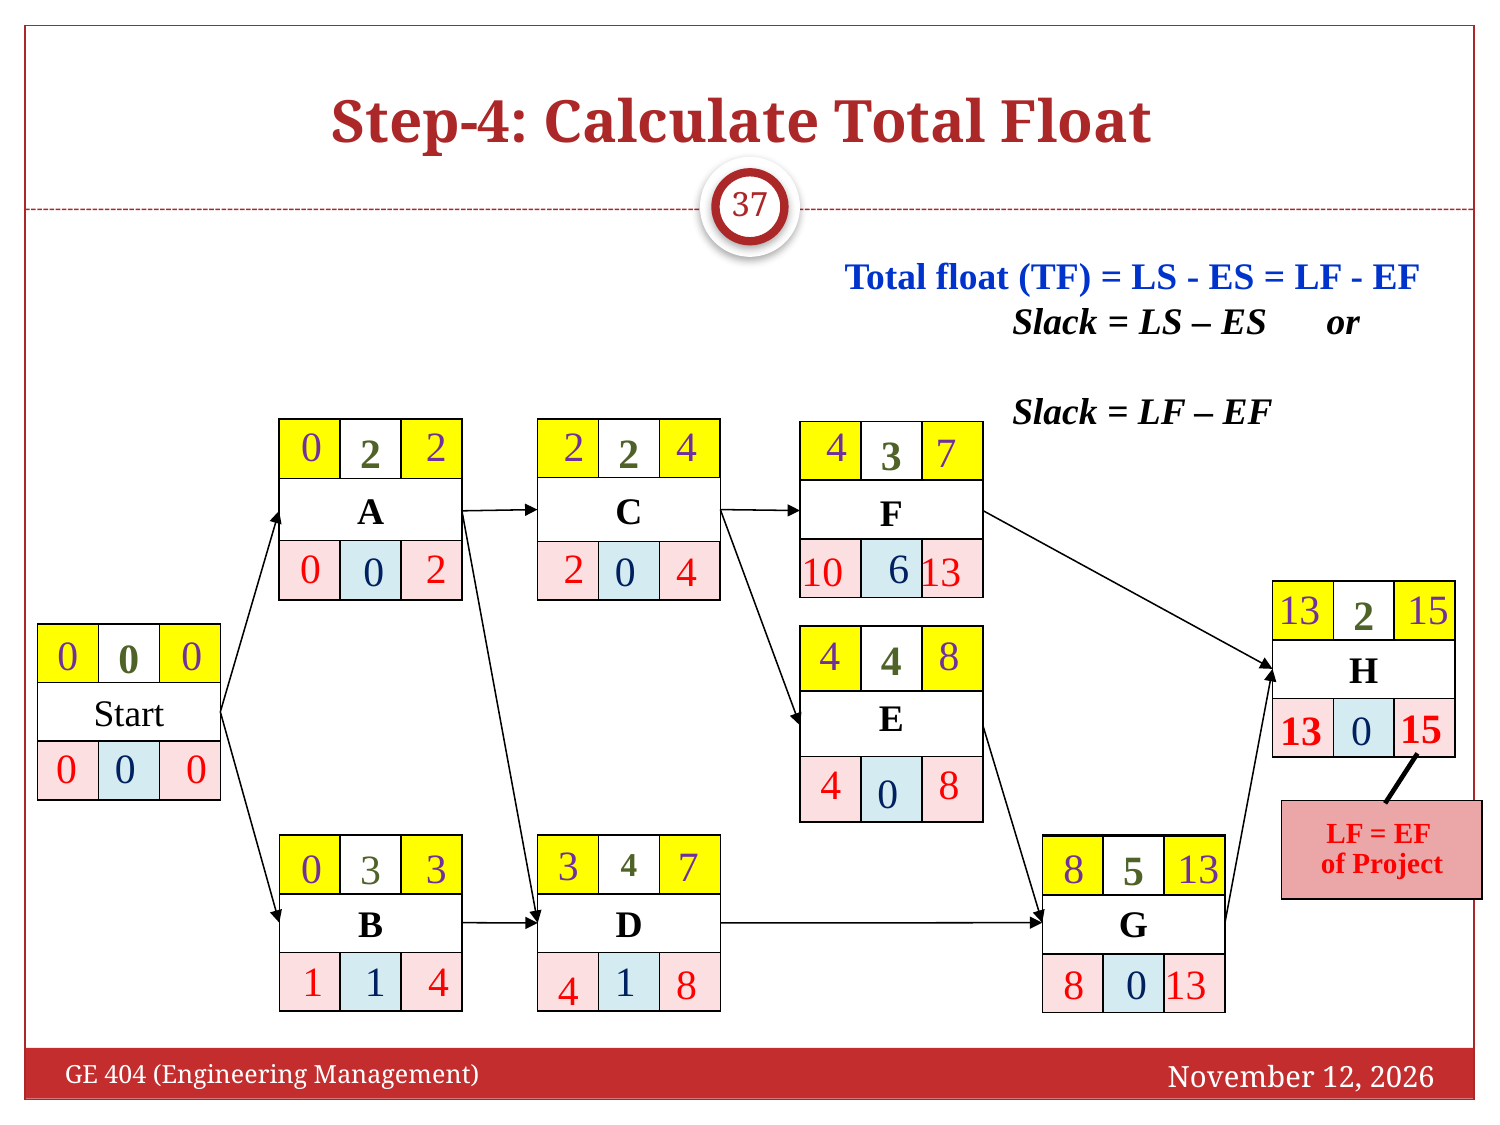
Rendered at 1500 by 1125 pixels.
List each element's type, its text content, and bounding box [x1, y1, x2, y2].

title Step-4: Calculate Total Float [49, 37, 1450, 162]
footer GE 404 (Engineering Management) [50, 1051, 638, 1112]
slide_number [950, 1050, 1450, 1111]
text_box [37, 412, 1483, 1023]
slide_number 37 [712, 169, 788, 243]
text_box Slack = LS – ES or Slack = LF – EF [997, 289, 1386, 409]
text_box Total float (TF) = LS - ES = LF - EF [816, 226, 1450, 305]
